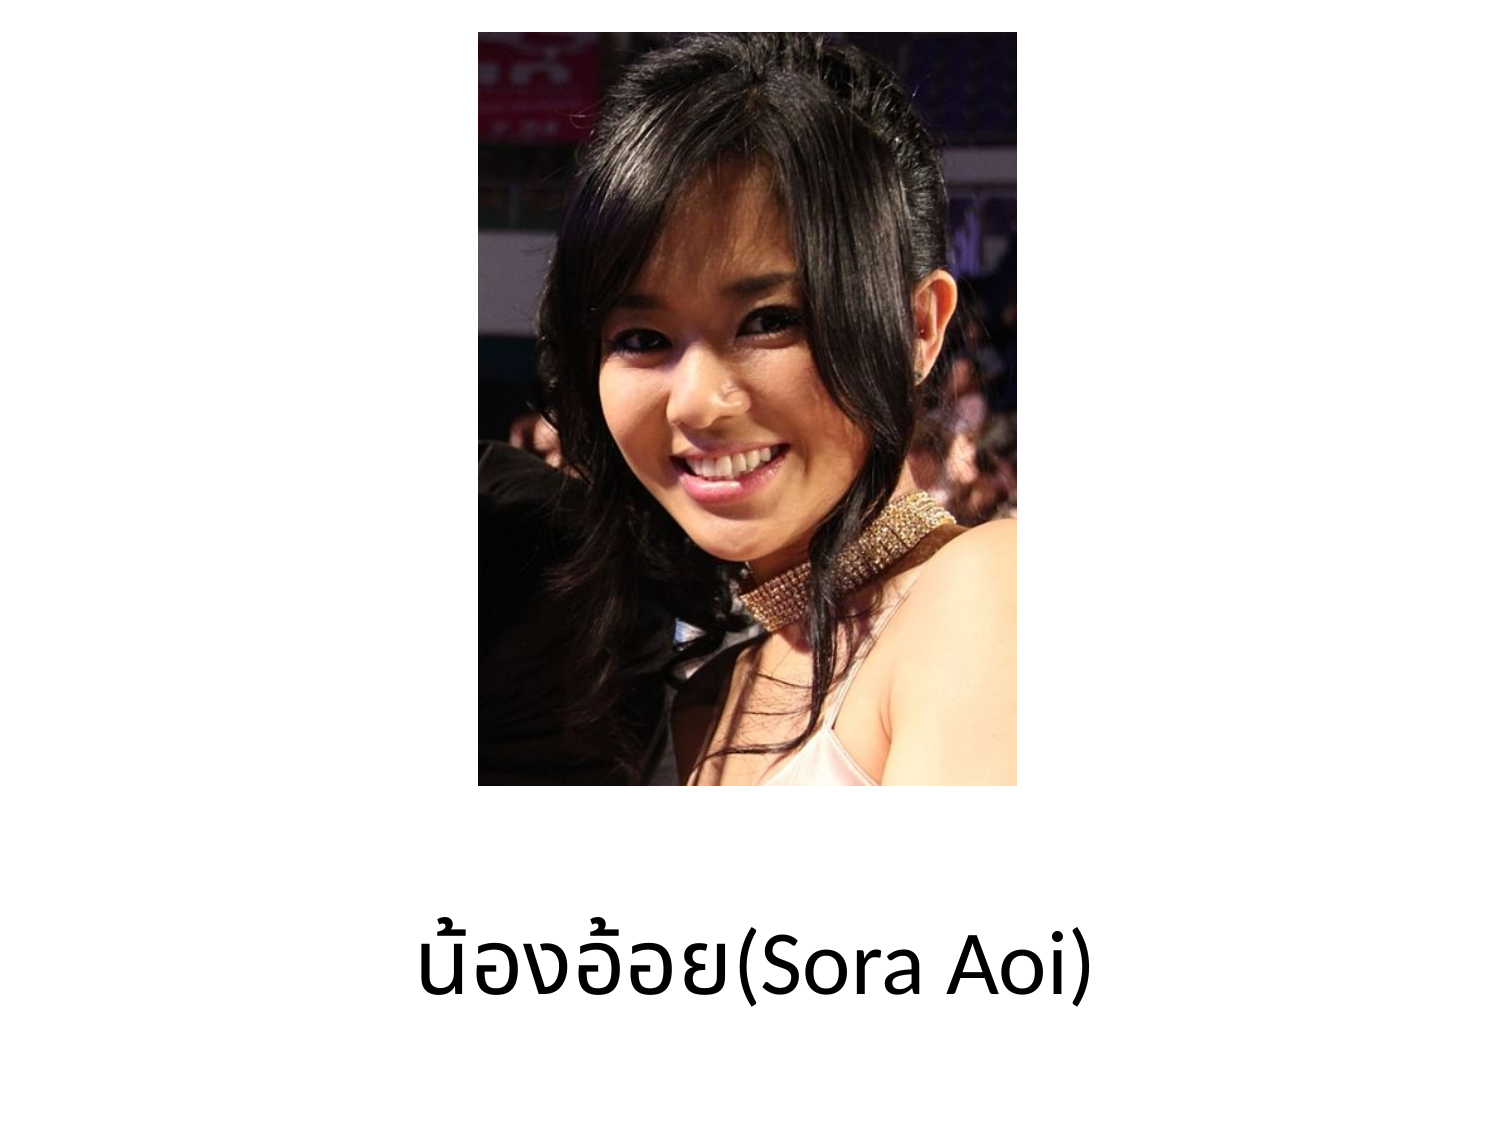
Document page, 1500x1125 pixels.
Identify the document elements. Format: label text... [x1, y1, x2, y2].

picture [478, 31, 1018, 786]
title น้องอ้อย(Sora Aoi) [118, 836, 1394, 1079]
